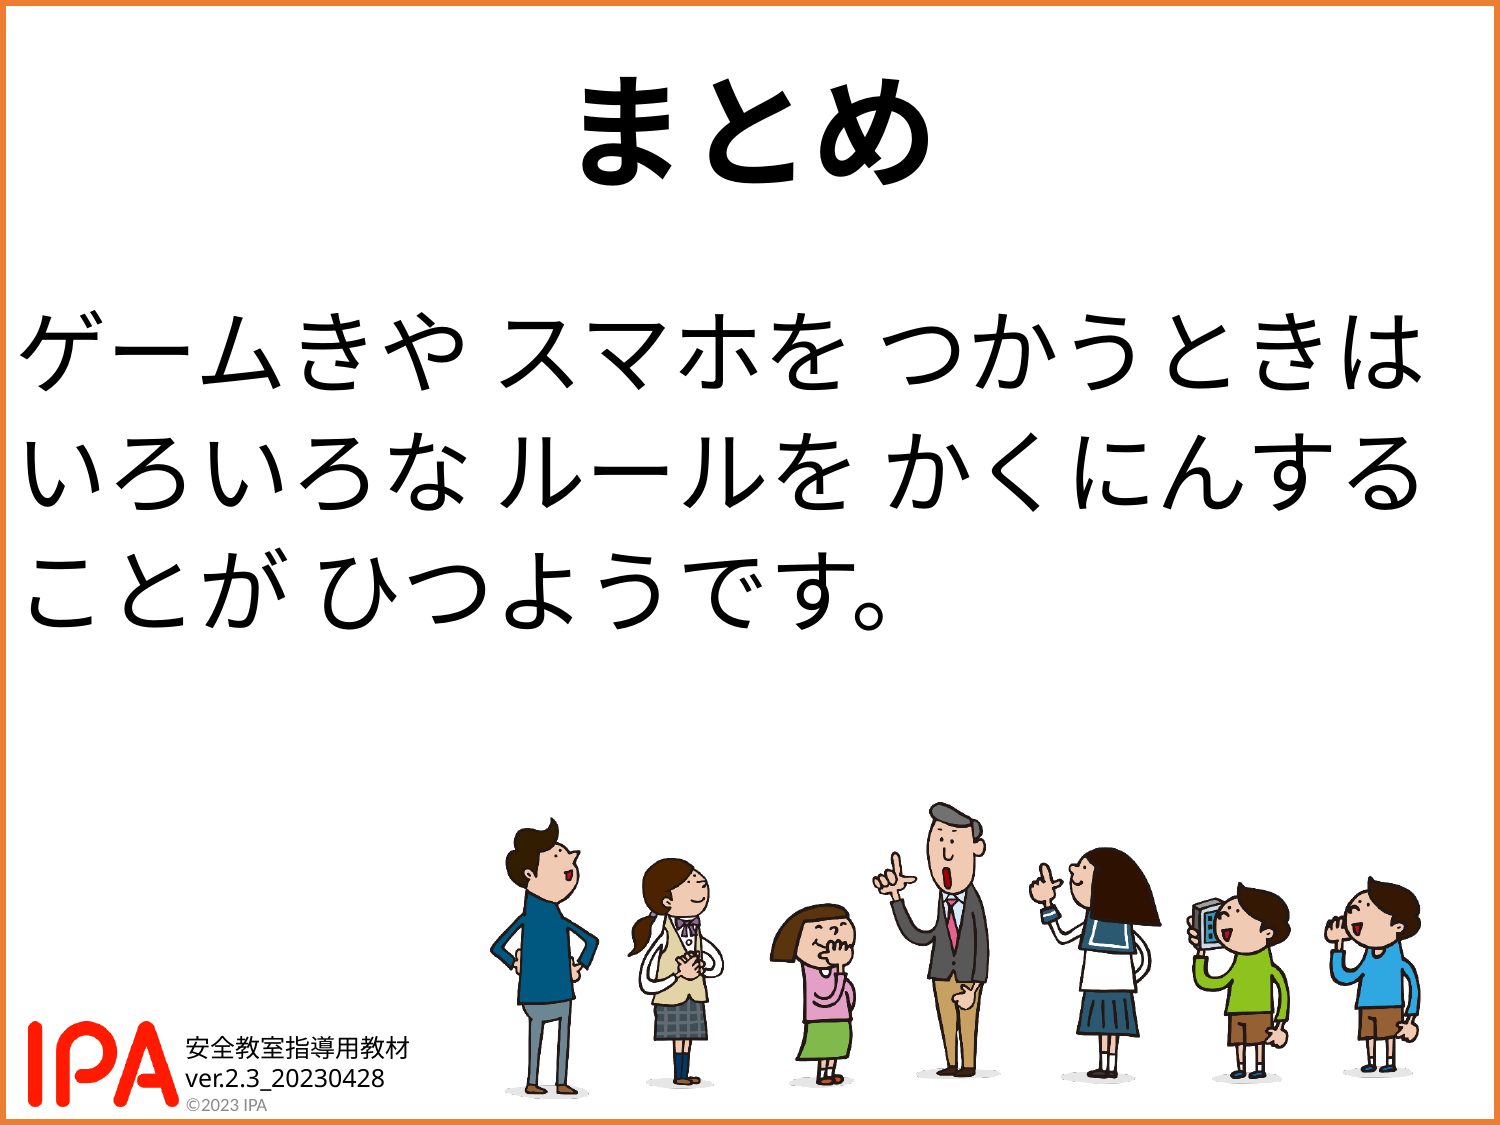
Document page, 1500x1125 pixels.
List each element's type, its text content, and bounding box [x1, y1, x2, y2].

picture [28, 1021, 179, 1107]
title まとめ [103, 62, 1397, 215]
picture [490, 1014, 1421, 1099]
list ゲームきや スマホを つかうときは いろいろな ルールを かくにんする ことが ひつようです。 [0, 299, 1489, 1014]
